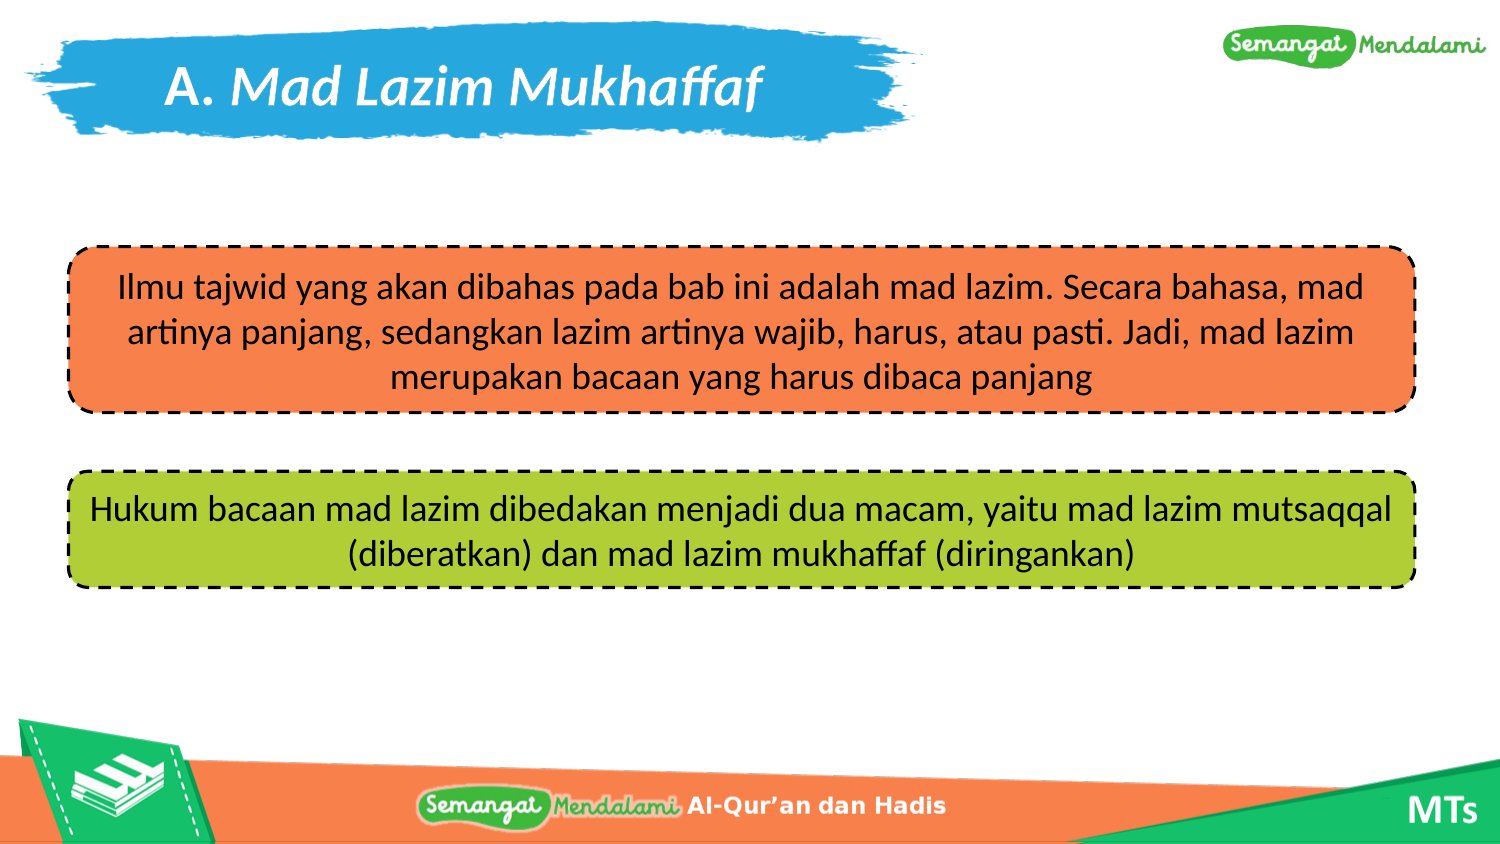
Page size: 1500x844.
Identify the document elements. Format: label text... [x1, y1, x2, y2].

text_box A. Mad Lazim Mukhaffaf [149, 32, 1063, 202]
picture [1217, 15, 1490, 75]
text_box Ilmu tajwid yang akan dibahas pada bab ini adalah mad lazim. Secara bahasa, mad artinya panjang, sedangkan lazim artinya wajib, harus, atau pasti. Jadi, mad lazim merupakan bacaan yang harus dibaca panjang [68, 246, 1415, 413]
text_box Hukum bacaan mad lazim dibedakan menjadi dua macam, yaitu mad lazim mutsaqqal (diberatkan) dan mad lazim mukhaffaf (diringankan) [68, 471, 1415, 588]
picture [24, 21, 924, 148]
picture [0, 702, 1500, 844]
